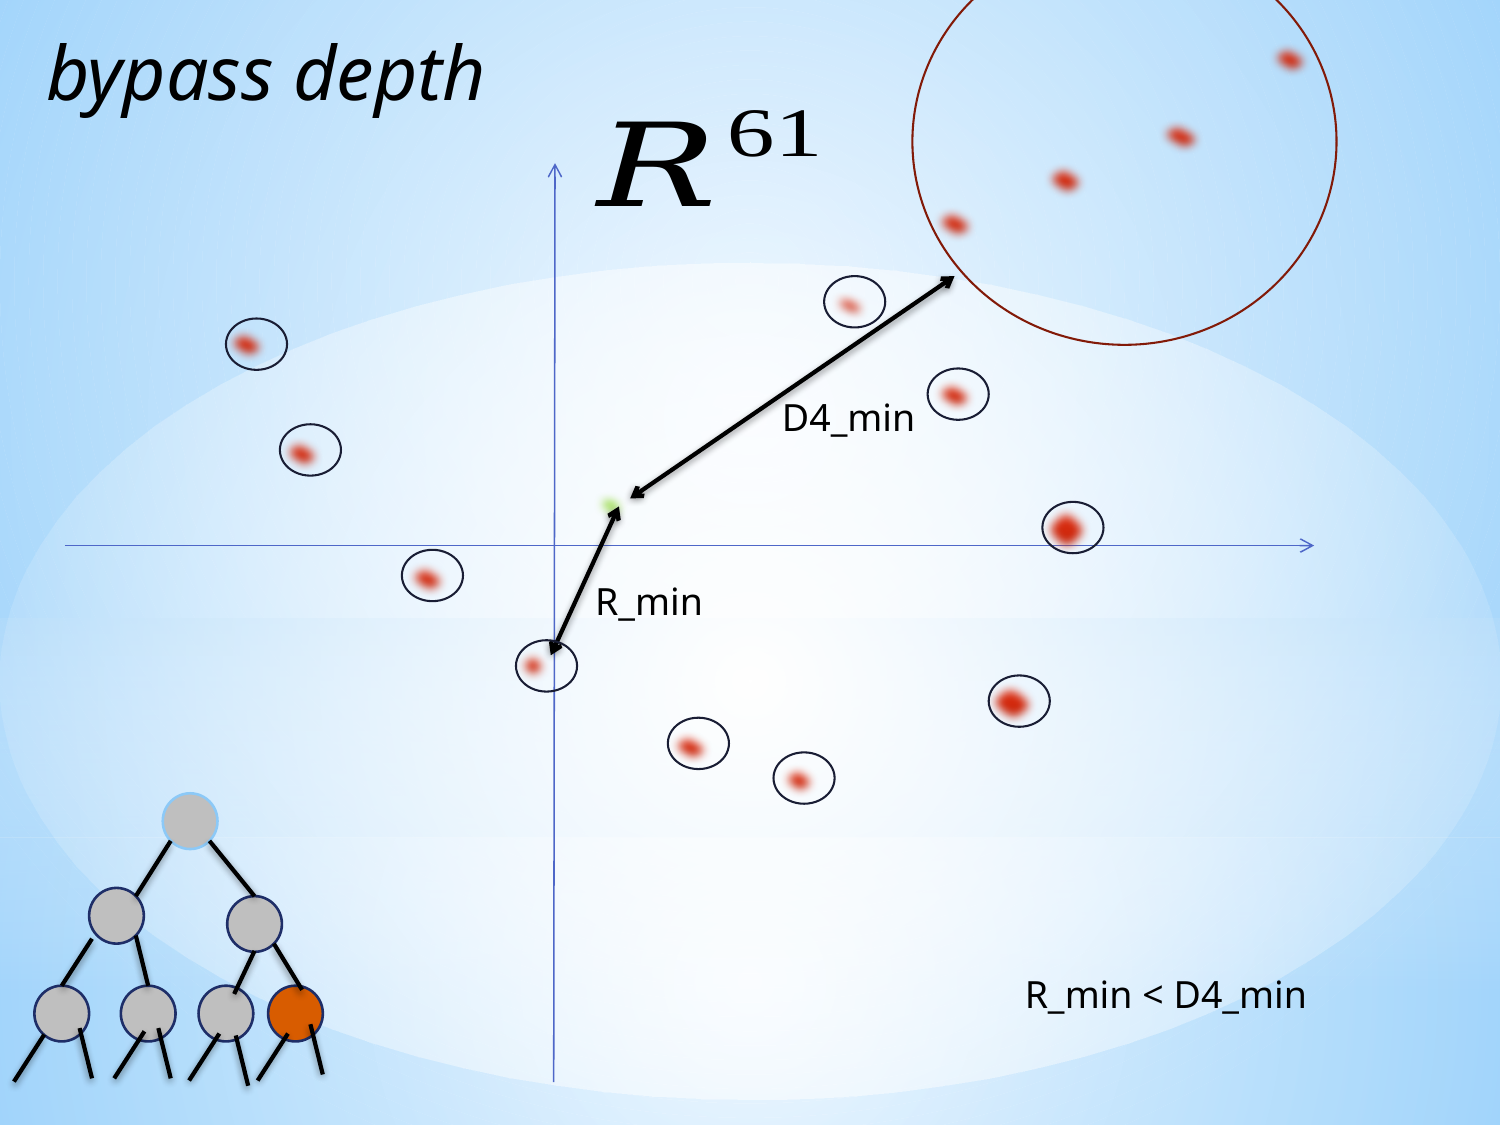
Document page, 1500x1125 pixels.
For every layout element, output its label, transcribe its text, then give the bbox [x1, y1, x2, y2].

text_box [188, 1033, 220, 1081]
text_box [628, 275, 955, 496]
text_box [273, 943, 303, 991]
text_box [79, 1027, 93, 1079]
text_box [1325, 71, 1338, 212]
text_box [209, 840, 255, 897]
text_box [548, 506, 620, 653]
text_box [113, 1031, 145, 1079]
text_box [64, 39, 1318, 1083]
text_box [233, 951, 255, 995]
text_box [135, 935, 149, 986]
text_box [941, 0, 1308, 37]
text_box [13, 1034, 45, 1082]
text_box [235, 1035, 249, 1086]
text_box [61, 938, 93, 986]
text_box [135, 840, 171, 897]
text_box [310, 1023, 324, 1075]
text_box bypass depth [31, 17, 502, 123]
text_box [158, 1027, 171, 1079]
text_box [33, 985, 58, 1043]
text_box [257, 1033, 289, 1081]
